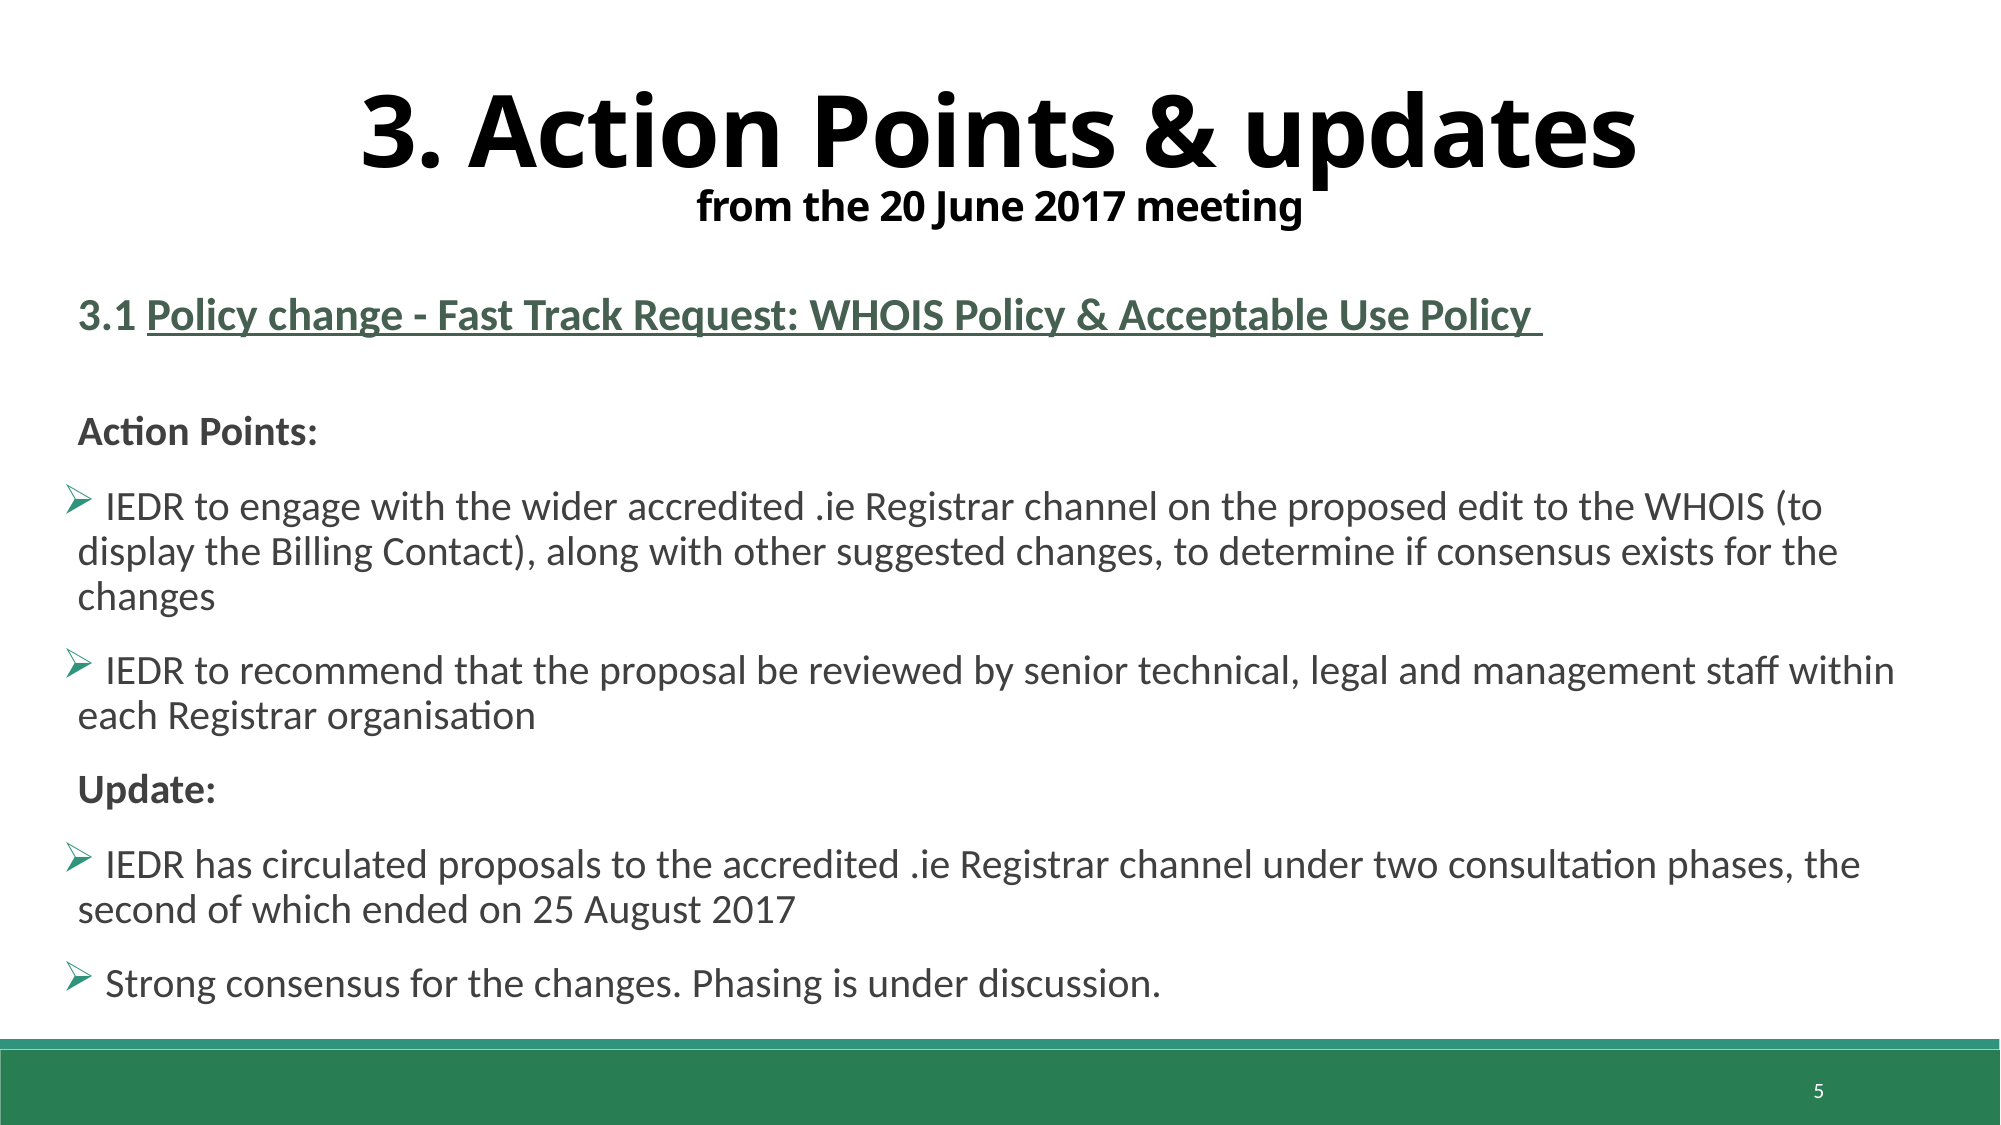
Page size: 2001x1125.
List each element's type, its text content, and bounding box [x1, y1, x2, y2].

slide_number 5 [1624, 1085, 1840, 1120]
text_box 3. Action Points & updates from the 20 June 2017 meeting [0, 0, 2000, 238]
list 3.1 Policy change - Fast Track Request: WHOIS Policy & Acceptable Use Policy Action Points: IEDR to engage with the wider accredited .ie Registrar channel on the proposed edit to the WHOIS (to display the Billing Contact), along with other suggested changes, to determine if consensus exists for the changes IEDR to recommend that the proposal be reviewed by senior technical, legal and management staff within each Registrar organisation Update: IEDR has circulated proposals to the accredited .ie Registrar channel under two consultation phases, the second of which ended on 25 August 2017 Strong consensus for the changes. Phasing is under discussion. [62, 283, 1923, 1085]
